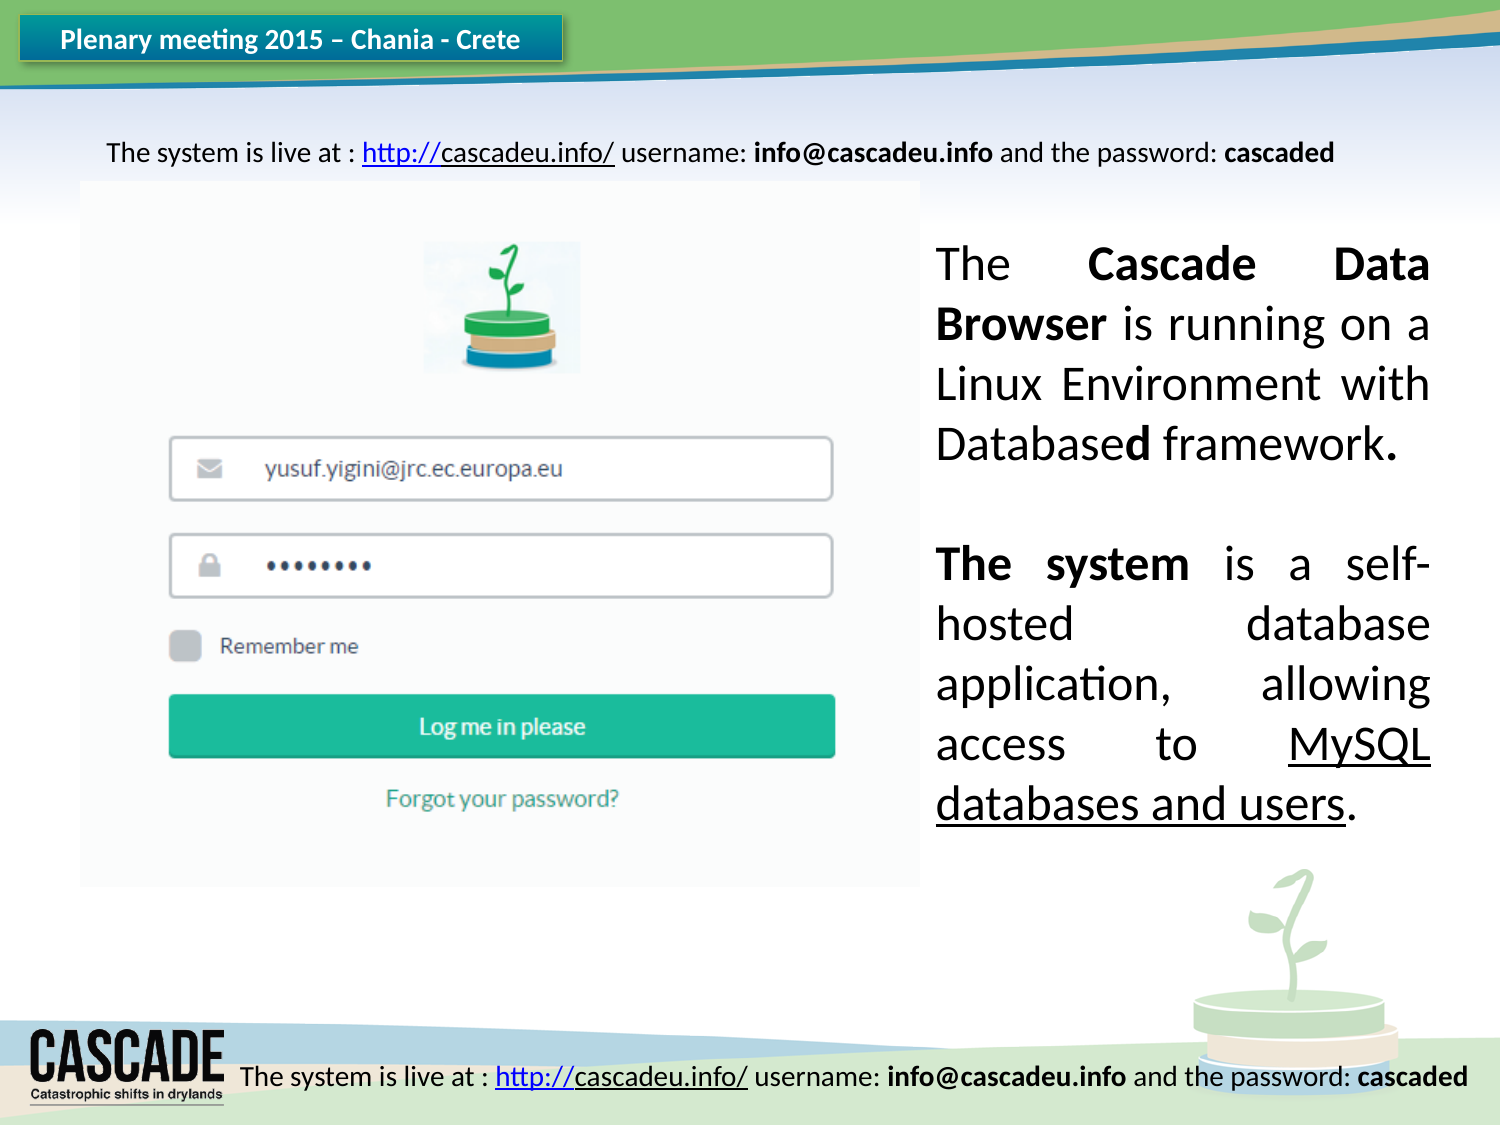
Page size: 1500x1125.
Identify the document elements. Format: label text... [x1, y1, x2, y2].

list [80, 181, 920, 887]
text_box The system is live at : http://cascadeu.info/ username: info@cascadeu.info and the password: cascaded [224, 1049, 1488, 1100]
picture [0, 0, 1500, 90]
picture [29, 1029, 224, 1106]
text_box The Cascade Data Browser is running on a Linux Environment with Databased framework. The system is a self-hosted database application, allowing access to MySQL databases and users. [926, 223, 1446, 839]
text_box The system is live at : http://cascadeu.info/ username: info@cascadeu.info and the password: cascaded [91, 126, 1500, 176]
